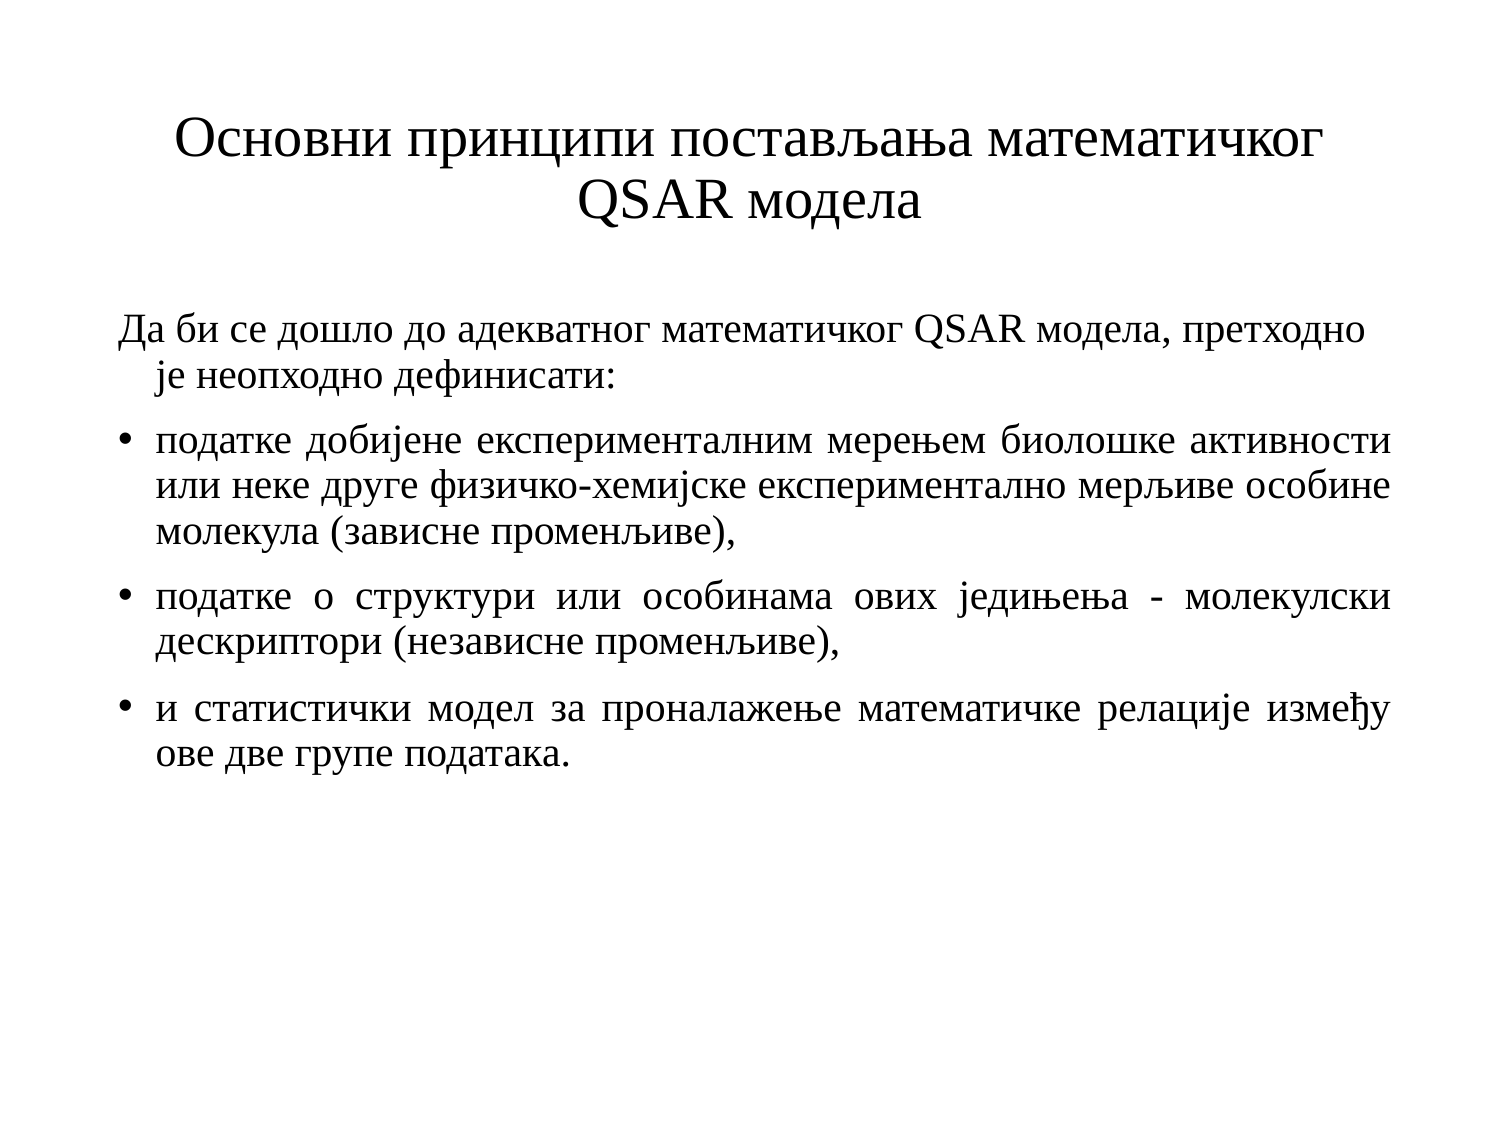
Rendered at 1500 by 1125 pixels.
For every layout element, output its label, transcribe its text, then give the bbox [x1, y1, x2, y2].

title Основни принципи постављања математичког QSAR модела [103, 59, 1397, 278]
list Да би се дошло до адекватног математичког QSAR модела, претходно је неопходно дефинисати: податке добијене експерименталним мерењем биолошке активности или неке друге физичко-хемијске експериментално мерљиве особине молекула (зависне променљиве), податке о структури или особинама ових једињења - молекулски дескриптори (независне променљиве), и статистички модел за проналажење математичке релације између ове две групе података. [103, 299, 1407, 1014]
